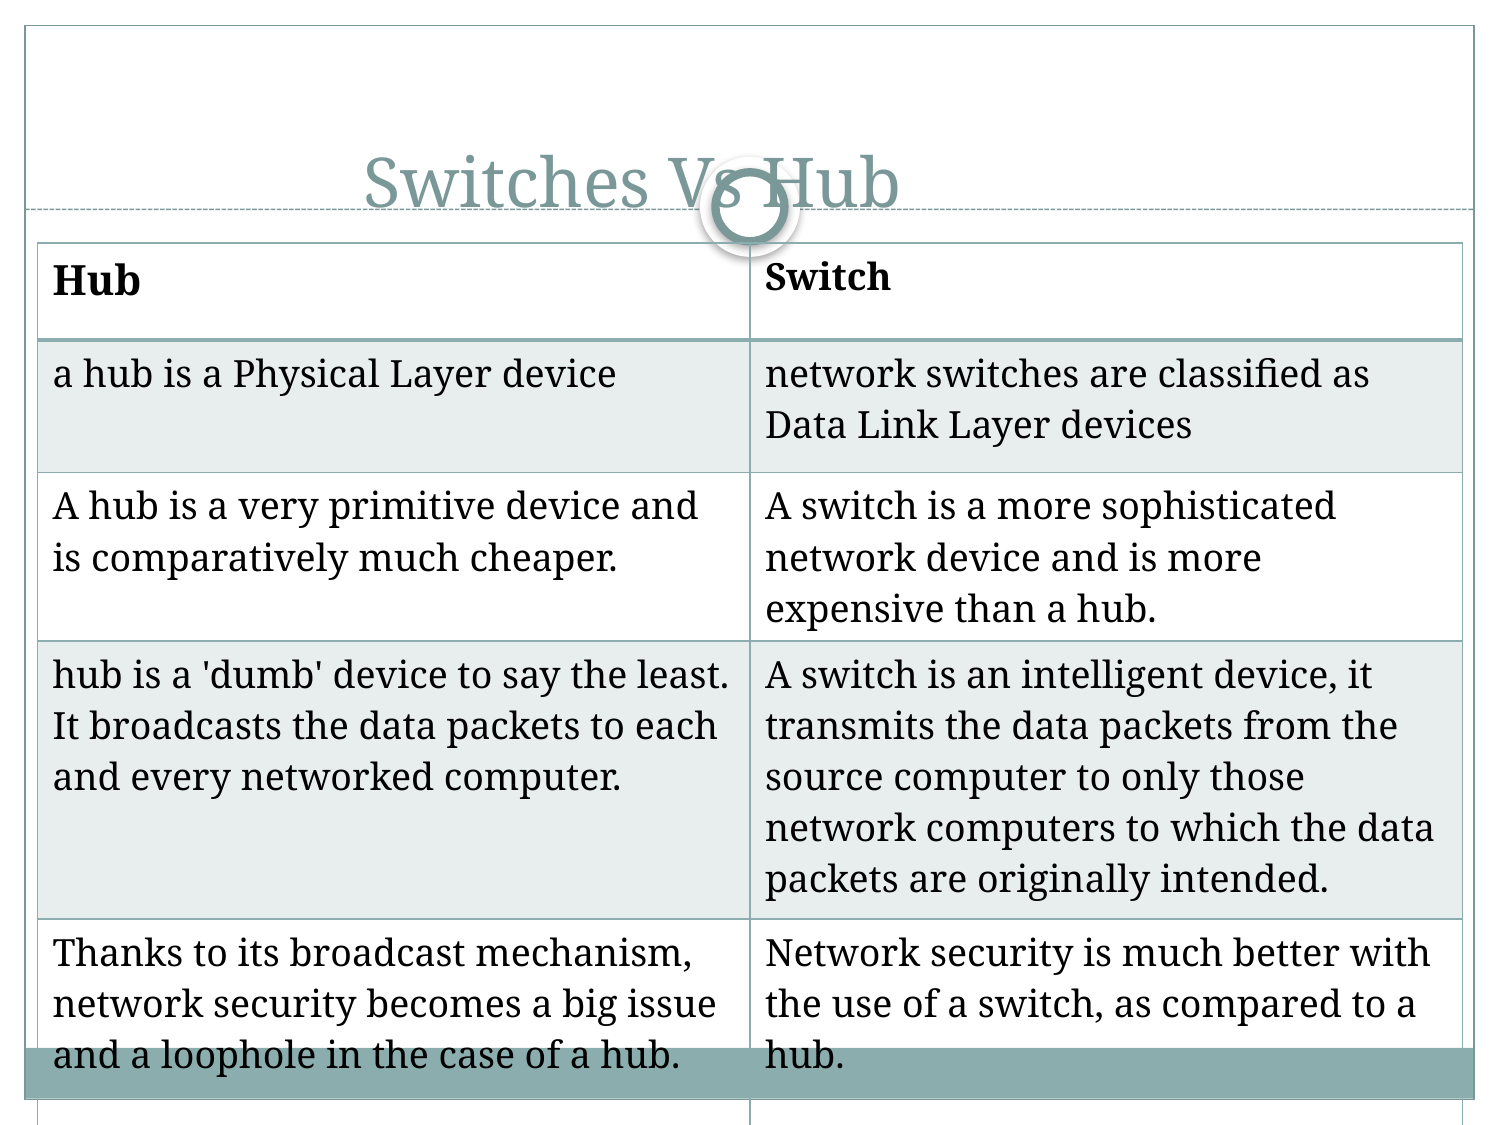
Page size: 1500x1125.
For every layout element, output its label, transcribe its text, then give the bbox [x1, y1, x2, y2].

title Switches Vs Hub [112, 112, 1154, 229]
table_cell A switch is a more sophisticated network device and is more expensive than a hub. [751, 473, 1462, 640]
table_cell Thanks to its broadcast mechanism, network security becomes a big issue and a loophole in the case of a hub. [38, 920, 749, 1125]
table_header Hub [38, 244, 749, 338]
table_header Switch [751, 244, 1462, 338]
table_cell A hub is a very primitive device and is comparatively much cheaper. [38, 473, 749, 640]
table_cell Network security is much better with the use of a switch, as compared to a hub. [751, 920, 1462, 1125]
table_cell A switch is an intelligent device, it transmits the data packets from the source computer to only those network computers to which the data packets are originally intended. [751, 642, 1462, 918]
table_cell network switches are classified as Data Link Layer devices [751, 342, 1462, 472]
table_cell a hub is a Physical Layer device [38, 342, 749, 472]
table_cell hub is a 'dumb' device to say the least. It broadcasts the data packets to each and every networked computer. [38, 642, 749, 918]
